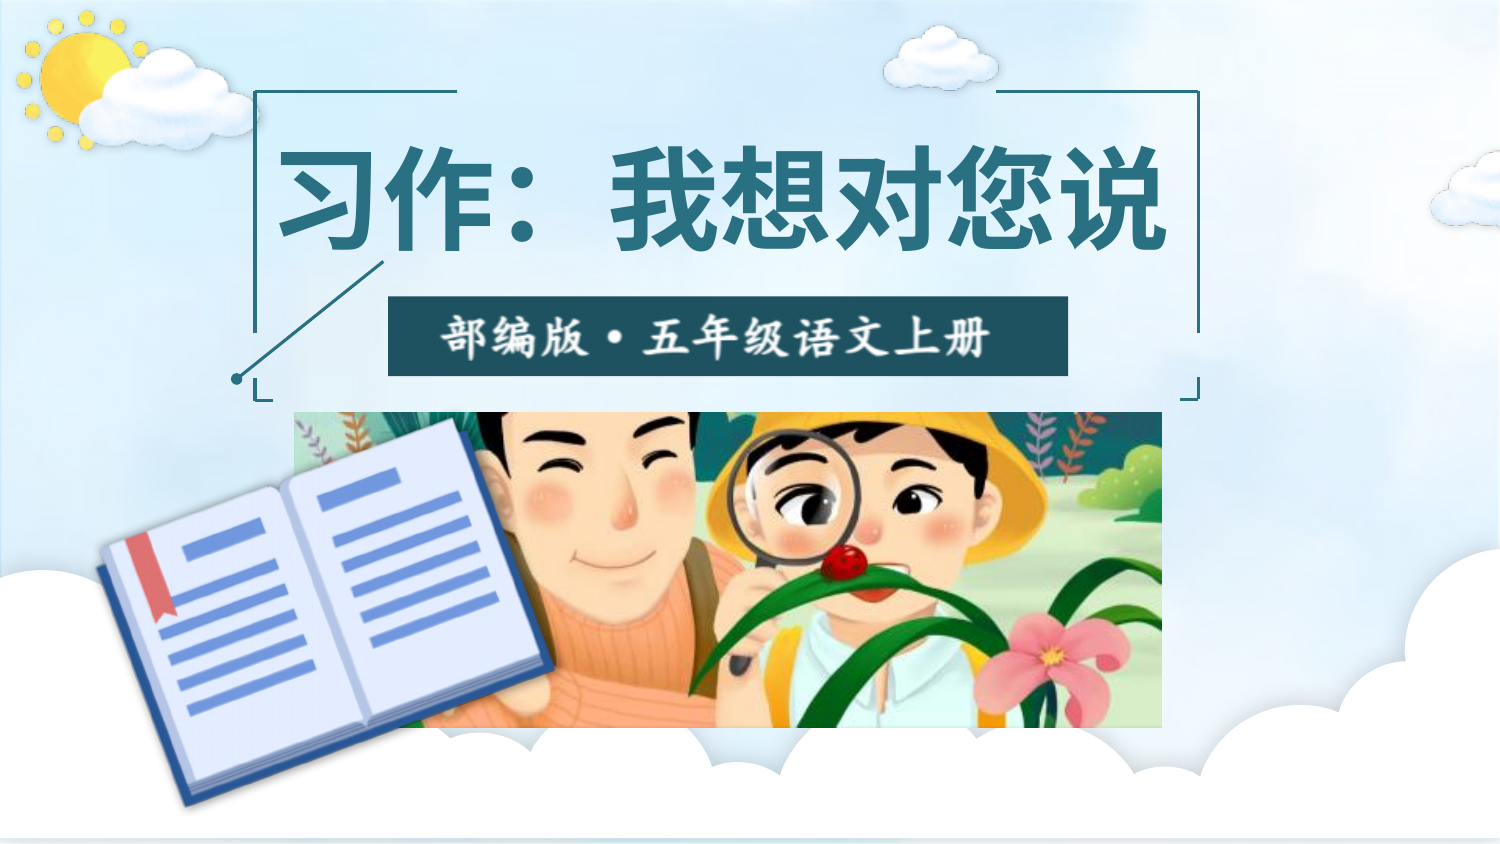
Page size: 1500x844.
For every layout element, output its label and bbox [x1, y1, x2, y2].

picture [0, 0, 1500, 825]
picture [0, 839, 1500, 843]
text_box [230, 91, 1199, 401]
